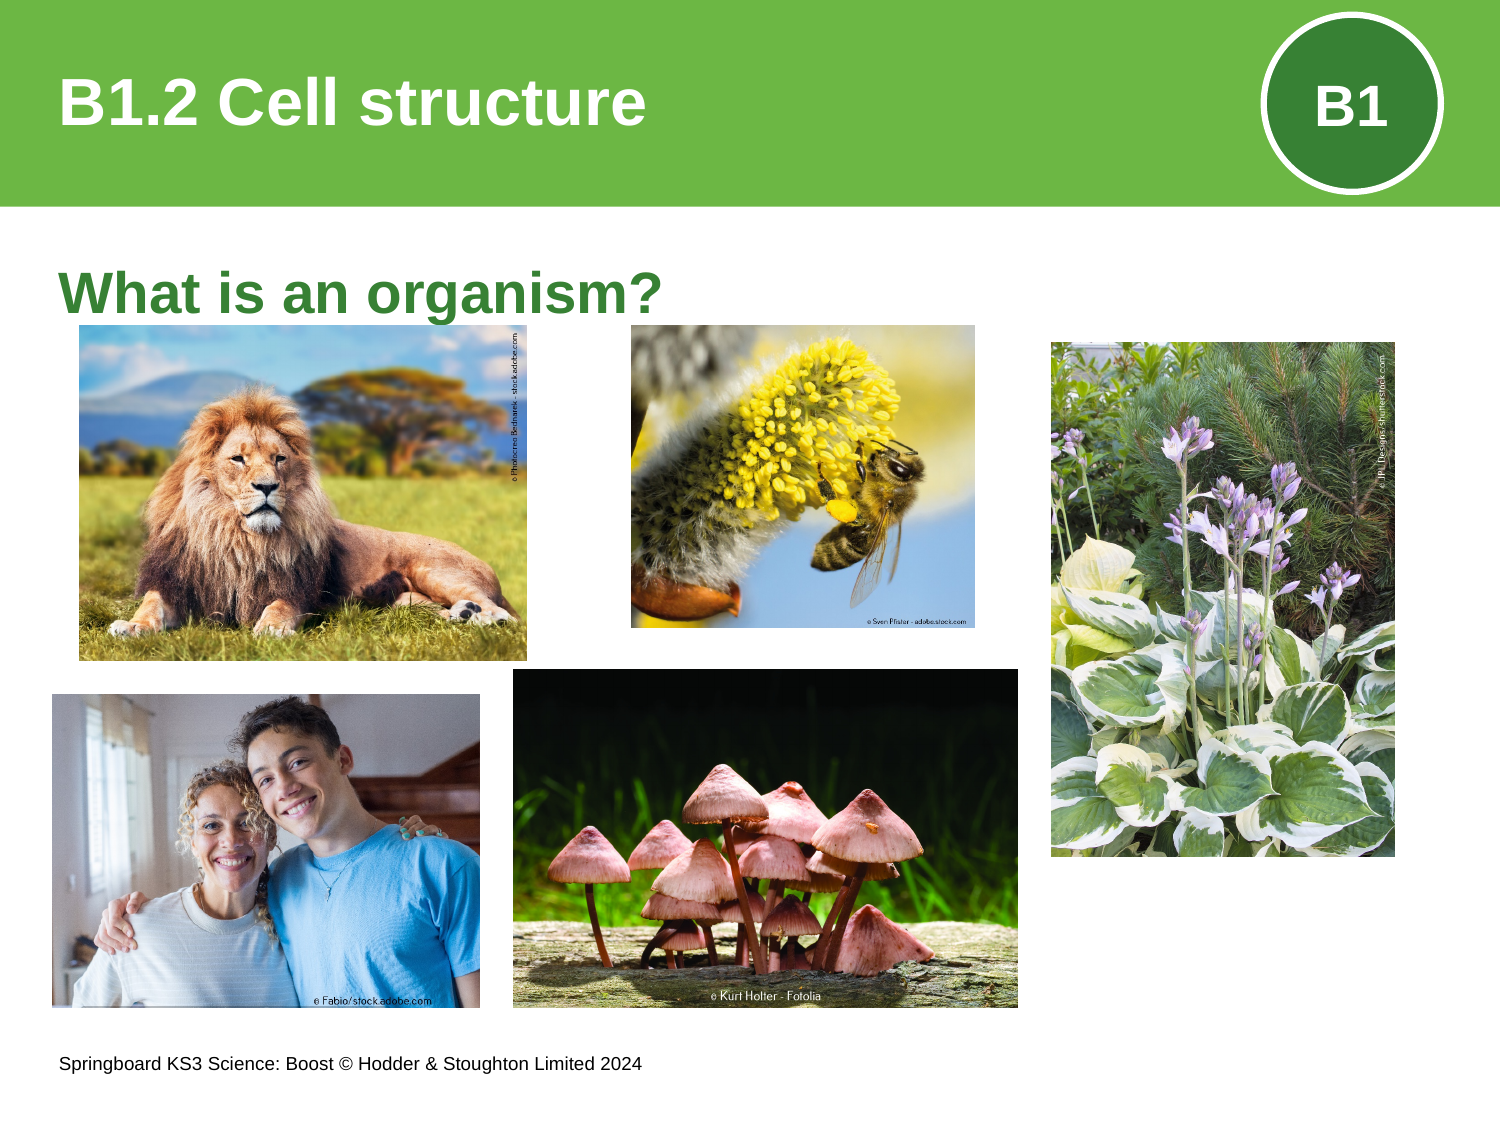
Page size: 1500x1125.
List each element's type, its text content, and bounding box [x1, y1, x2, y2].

picture [631, 325, 975, 628]
text_box What is an organism? [58, 247, 1441, 455]
picture [78, 325, 527, 661]
picture [1051, 342, 1395, 857]
title B1.2 Cell structure [59, 0, 1240, 207]
picture [513, 669, 1018, 1008]
picture [51, 694, 480, 1008]
footer Springboard KS3 Science: Boost © Hodder & Stoughton Limited 2024 [59, 1033, 680, 1094]
text_box B1 [1262, 13, 1442, 193]
